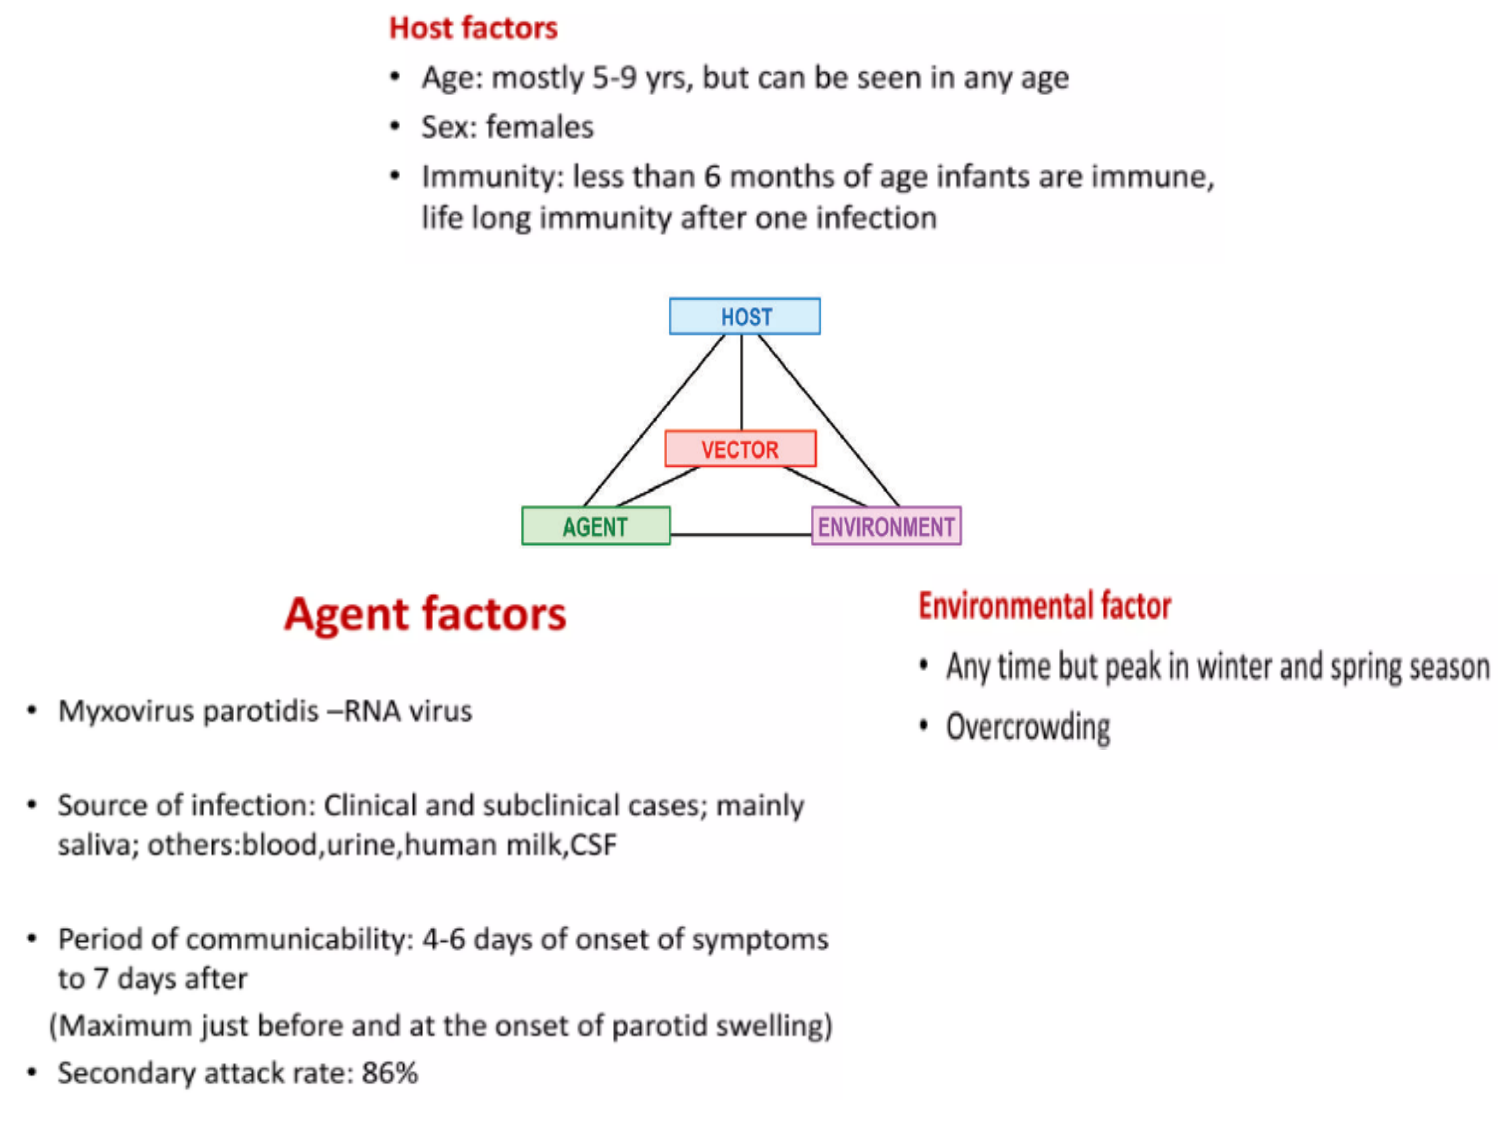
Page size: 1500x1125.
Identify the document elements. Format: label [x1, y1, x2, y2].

picture [19, 587, 843, 1101]
picture [374, 0, 1226, 265]
picture [507, 274, 976, 558]
picture [912, 574, 1498, 751]
